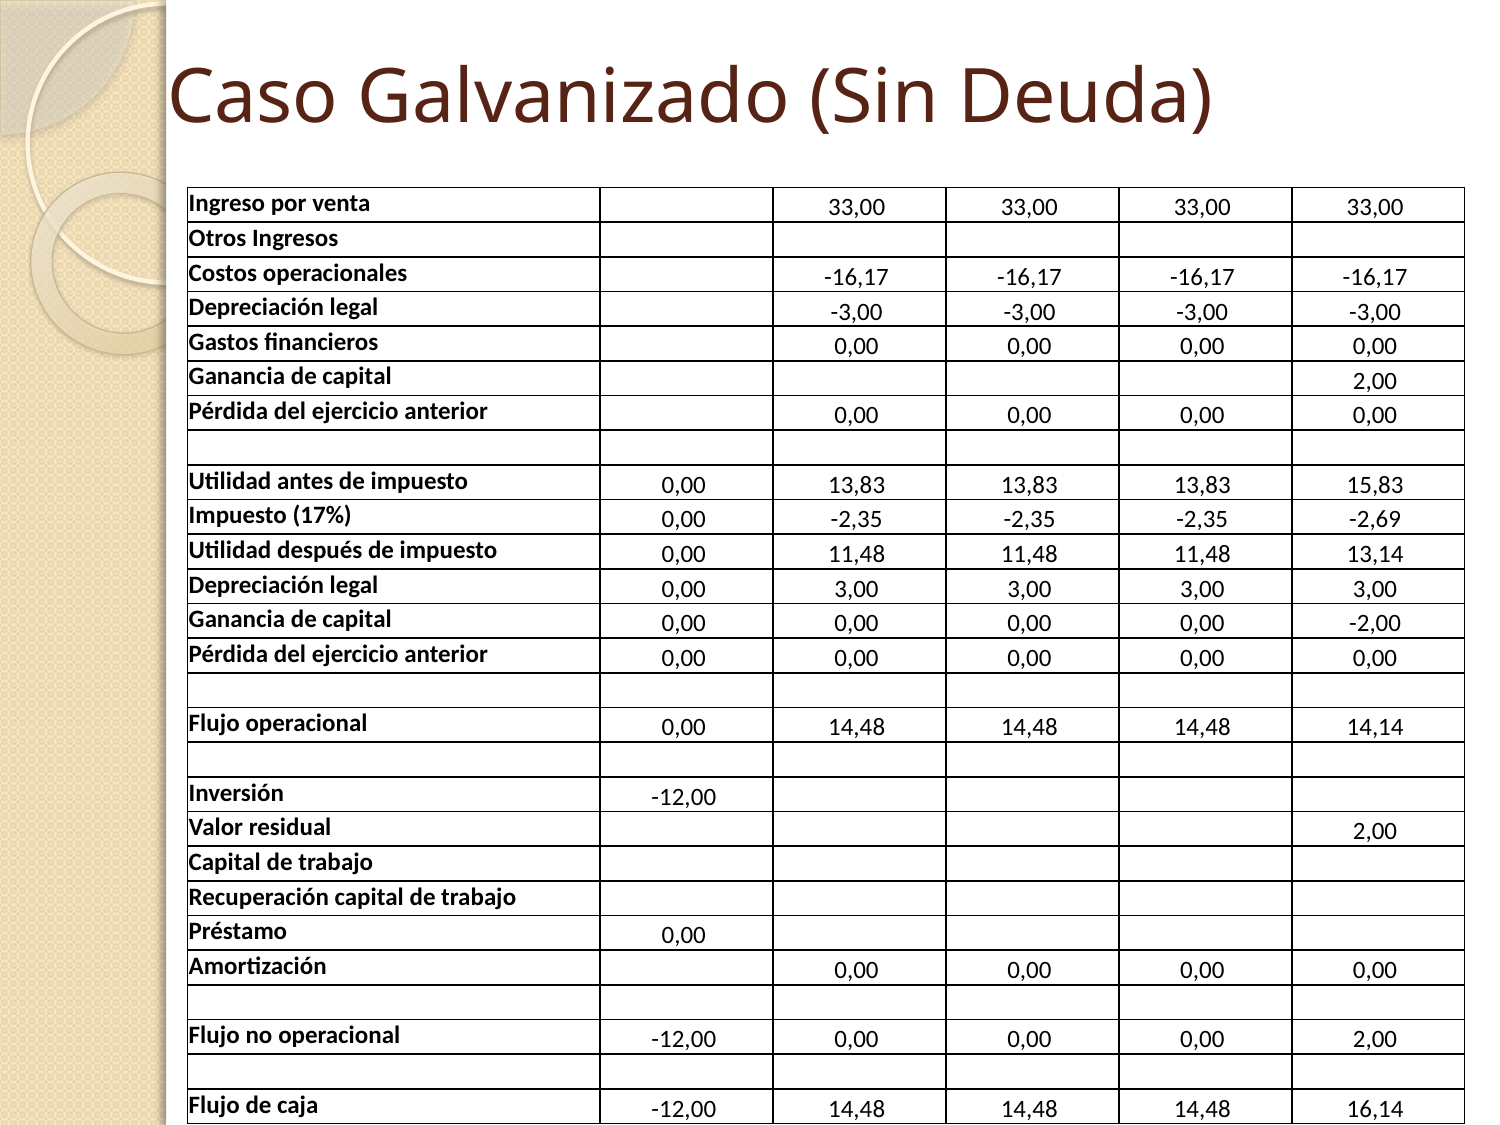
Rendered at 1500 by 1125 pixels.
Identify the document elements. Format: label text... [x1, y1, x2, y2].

table_cell Flujo de caja [188, 1090, 599, 1123]
table_cell [601, 847, 772, 880]
table_cell 14,48 [774, 708, 945, 741]
table_header 33,00 [774, 188, 945, 221]
table_cell 0,00 [601, 570, 772, 603]
table_cell 0,00 [1293, 639, 1464, 672]
table_cell [601, 362, 772, 395]
table_cell [1293, 882, 1464, 915]
table_cell Ganancia de capital [188, 362, 599, 395]
table_cell Utilidad después de impuesto [188, 535, 599, 568]
table_cell [188, 431, 599, 464]
title Caso Galvanizado (Sin Deuda) [152, 0, 1383, 188]
table_cell 0,00 [601, 708, 772, 741]
table_cell 0,00 [774, 639, 945, 672]
table_cell Depreciación legal [188, 292, 599, 325]
table_cell Amortización [188, 951, 599, 984]
table_cell [947, 778, 1118, 811]
table_header 33,00 [1120, 188, 1291, 221]
table_cell [601, 812, 772, 845]
table_cell [601, 674, 772, 707]
table_cell 0,00 [601, 535, 772, 568]
table_cell [947, 223, 1118, 256]
table_cell 3,00 [774, 570, 945, 603]
table_cell 0,00 [947, 951, 1118, 984]
table_cell 0,00 [601, 639, 772, 672]
table_cell [774, 743, 945, 776]
table_cell [1293, 986, 1464, 1019]
table_cell 14,48 [1120, 1090, 1291, 1123]
table_cell 13,83 [1120, 466, 1291, 499]
table_cell [601, 1055, 772, 1088]
table_cell Utilidad antes de impuesto [188, 466, 599, 499]
table_cell 0,00 [1293, 951, 1464, 984]
table_cell [601, 258, 772, 291]
table_cell 0,00 [601, 500, 772, 533]
table_cell [601, 431, 772, 464]
table_cell [774, 1055, 945, 1088]
table_cell [1120, 847, 1291, 880]
table_cell [1120, 743, 1291, 776]
table_cell [601, 223, 772, 256]
table_cell Gastos financieros [188, 327, 599, 360]
table_cell 15,83 [1293, 466, 1464, 499]
table_cell [947, 1055, 1118, 1088]
table_cell -2,35 [1120, 500, 1291, 533]
table_cell 0,00 [1120, 1020, 1291, 1053]
table_cell [947, 882, 1118, 915]
table_cell 0,00 [947, 1020, 1118, 1053]
table_cell [1120, 674, 1291, 707]
table_cell 0,00 [1120, 639, 1291, 672]
table_cell 14,48 [947, 1090, 1118, 1123]
table_cell [774, 362, 945, 395]
table_cell [1293, 674, 1464, 707]
table_cell [947, 847, 1118, 880]
table_cell [1120, 916, 1291, 949]
table_cell 0,00 [774, 396, 945, 429]
table_cell -3,00 [774, 292, 945, 325]
table_cell [1120, 778, 1291, 811]
table_cell Flujo no operacional [188, 1020, 599, 1053]
table_header [601, 188, 772, 221]
table_cell 16,14 [1293, 1090, 1464, 1123]
table_cell [1293, 916, 1464, 949]
table_cell [601, 951, 772, 984]
table_cell -12,00 [601, 778, 772, 811]
table_cell [601, 396, 772, 429]
table_cell -12,00 [601, 1090, 772, 1123]
table_cell [1293, 223, 1464, 256]
table_cell [947, 916, 1118, 949]
table_cell 0,00 [1120, 396, 1291, 429]
table_cell [1120, 986, 1291, 1019]
table_cell 0,00 [947, 604, 1118, 637]
table_cell 11,48 [947, 535, 1118, 568]
table_cell Otros Ingresos [188, 223, 599, 256]
table_cell 0,00 [947, 396, 1118, 429]
table_cell 2,00 [1293, 362, 1464, 395]
table_cell [774, 778, 945, 811]
table_cell [601, 327, 772, 360]
table_cell 0,00 [774, 951, 945, 984]
table_cell -2,69 [1293, 500, 1464, 533]
table_cell [774, 916, 945, 949]
table_cell 14,48 [1120, 708, 1291, 741]
table_header 33,00 [947, 188, 1118, 221]
table_cell -16,17 [1120, 258, 1291, 291]
table_cell 0,00 [1293, 396, 1464, 429]
table_cell [947, 431, 1118, 464]
table_cell -16,17 [1293, 258, 1464, 291]
table_cell [1120, 1055, 1291, 1088]
table_cell 13,83 [774, 466, 945, 499]
table_cell Recuperación capital de trabajo [188, 882, 599, 915]
table_cell [774, 812, 945, 845]
table_cell 3,00 [1293, 570, 1464, 603]
table_cell 0,00 [601, 604, 772, 637]
table_cell 2,00 [1293, 812, 1464, 845]
table_cell 0,00 [774, 327, 945, 360]
table_cell [1293, 743, 1464, 776]
table_cell [1120, 812, 1291, 845]
table_cell 14,14 [1293, 708, 1464, 741]
table_cell Pérdida del ejercicio anterior [188, 396, 599, 429]
table_cell [601, 882, 772, 915]
table_cell Ganancia de capital [188, 604, 599, 637]
table_cell -12,00 [601, 1020, 772, 1053]
table_cell Capital de trabajo [188, 847, 599, 880]
table_cell -3,00 [1293, 292, 1464, 325]
table_cell [1293, 847, 1464, 880]
table_cell Flujo operacional [188, 708, 599, 741]
table_cell 0,00 [601, 466, 772, 499]
table_cell -16,17 [947, 258, 1118, 291]
table_cell 13,83 [947, 466, 1118, 499]
table_cell [774, 986, 945, 1019]
table_header Ingreso por venta [188, 188, 599, 221]
table_cell [947, 986, 1118, 1019]
table_cell [188, 743, 599, 776]
table_cell [1293, 1055, 1464, 1088]
table_cell 0,00 [1293, 327, 1464, 360]
table_cell [1120, 882, 1291, 915]
table_cell Impuesto (17%) [188, 500, 599, 533]
table_cell Valor residual [188, 812, 599, 845]
table_cell [947, 674, 1118, 707]
table_cell Pérdida del ejercicio anterior [188, 639, 599, 672]
table_cell 0,00 [774, 604, 945, 637]
table_cell [774, 674, 945, 707]
table_cell [188, 674, 599, 707]
table_cell [774, 431, 945, 464]
table_cell Préstamo [188, 916, 599, 949]
table_cell 11,48 [1120, 535, 1291, 568]
table_cell [947, 362, 1118, 395]
table_cell -3,00 [947, 292, 1118, 325]
table_header 33,00 [1293, 188, 1464, 221]
table_cell [774, 847, 945, 880]
table_cell -2,35 [947, 500, 1118, 533]
table_cell 0,00 [774, 1020, 945, 1053]
table_cell [947, 743, 1118, 776]
table_cell [601, 292, 772, 325]
table_cell -16,17 [774, 258, 945, 291]
table_cell [1120, 431, 1291, 464]
table_cell Inversión [188, 778, 599, 811]
table_cell 14,48 [947, 708, 1118, 741]
table_cell [1120, 223, 1291, 256]
table_cell 13,14 [1293, 535, 1464, 568]
table_cell 0,00 [1120, 327, 1291, 360]
table_cell Costos operacionales [188, 258, 599, 291]
table_cell 0,00 [947, 639, 1118, 672]
table_cell -3,00 [1120, 292, 1291, 325]
table_cell [601, 743, 772, 776]
table_cell 2,00 [1293, 1020, 1464, 1053]
table_cell -2,35 [774, 500, 945, 533]
table_cell 0,00 [947, 327, 1118, 360]
table_cell 0,00 [1120, 604, 1291, 637]
table_cell 0,00 [601, 916, 772, 949]
table_cell 11,48 [774, 535, 945, 568]
table_cell 3,00 [947, 570, 1118, 603]
table_cell [947, 812, 1118, 845]
table_cell 3,00 [1120, 570, 1291, 603]
table_cell [188, 986, 599, 1019]
table_cell [774, 882, 945, 915]
table_cell Depreciación legal [188, 570, 599, 603]
table_cell 14,48 [774, 1090, 945, 1123]
table_cell [601, 986, 772, 1019]
table_cell 0,00 [1120, 951, 1291, 984]
table_cell [774, 223, 945, 256]
table_cell [188, 1055, 599, 1088]
table_cell -2,00 [1293, 604, 1464, 637]
table_cell [1120, 362, 1291, 395]
table_cell [1293, 431, 1464, 464]
table_cell [1293, 778, 1464, 811]
